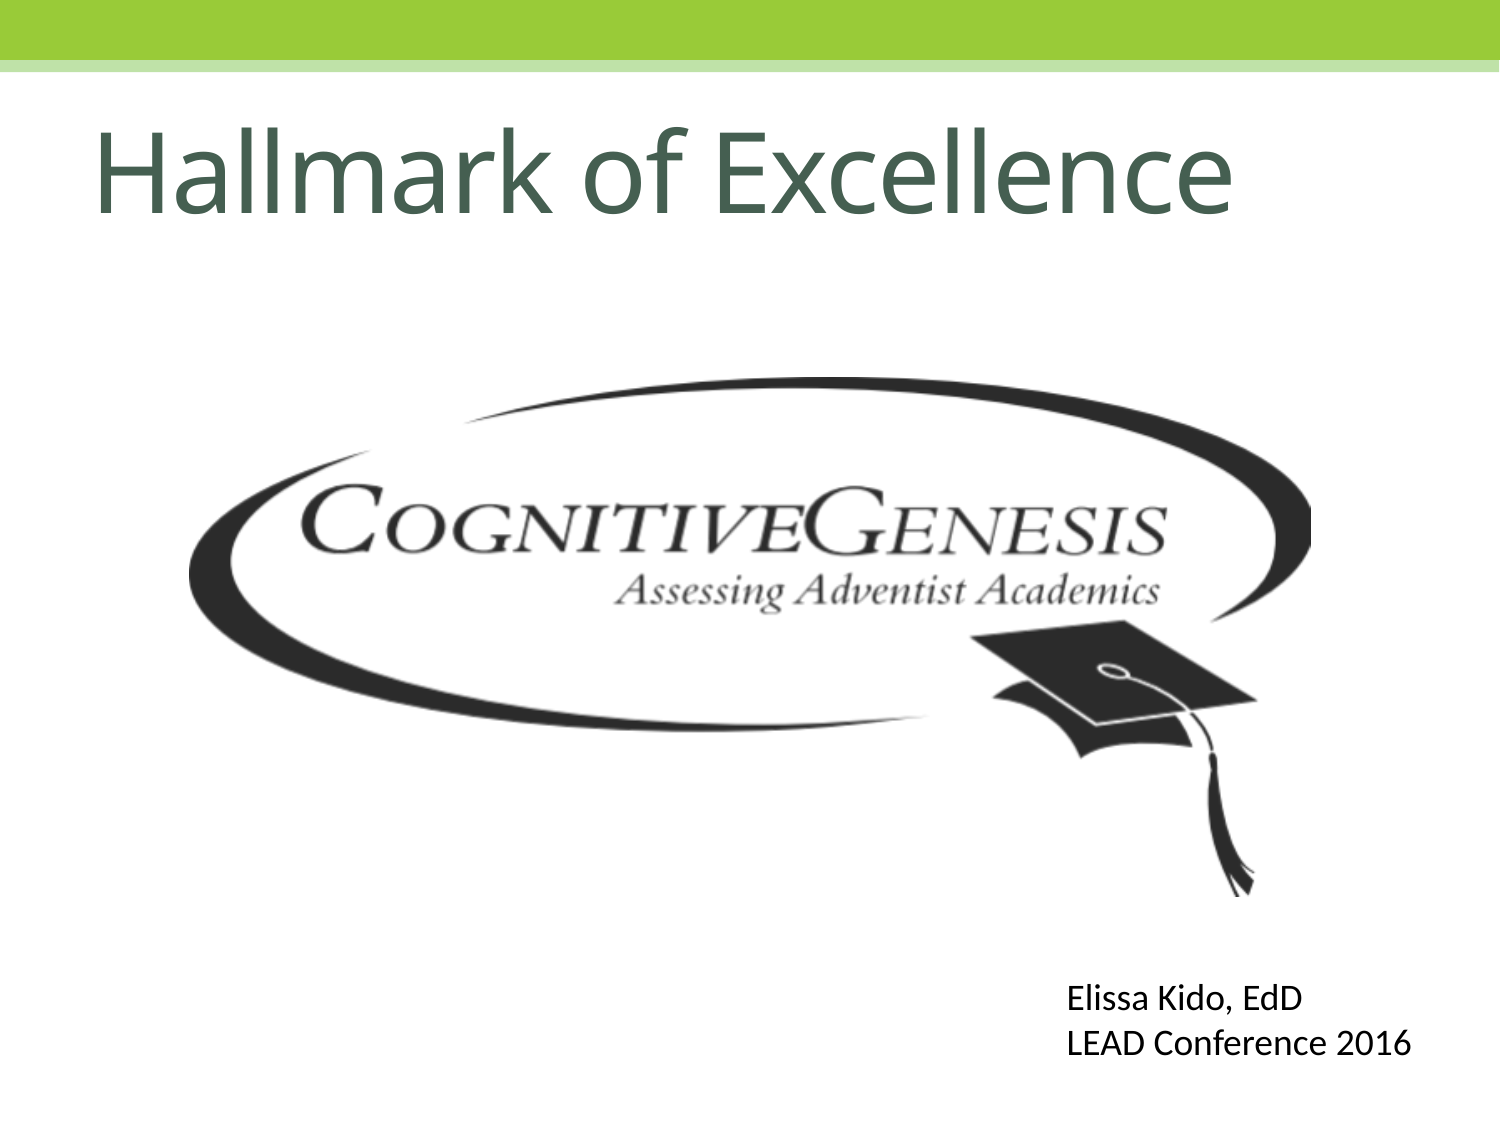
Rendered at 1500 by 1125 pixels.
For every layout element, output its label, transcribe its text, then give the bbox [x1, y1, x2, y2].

title Hallmark of Excellence [75, 87, 1425, 250]
picture [189, 377, 1311, 897]
text_box Elissa Kido, EdD LEAD Conference 2016 [1051, 965, 1465, 1070]
